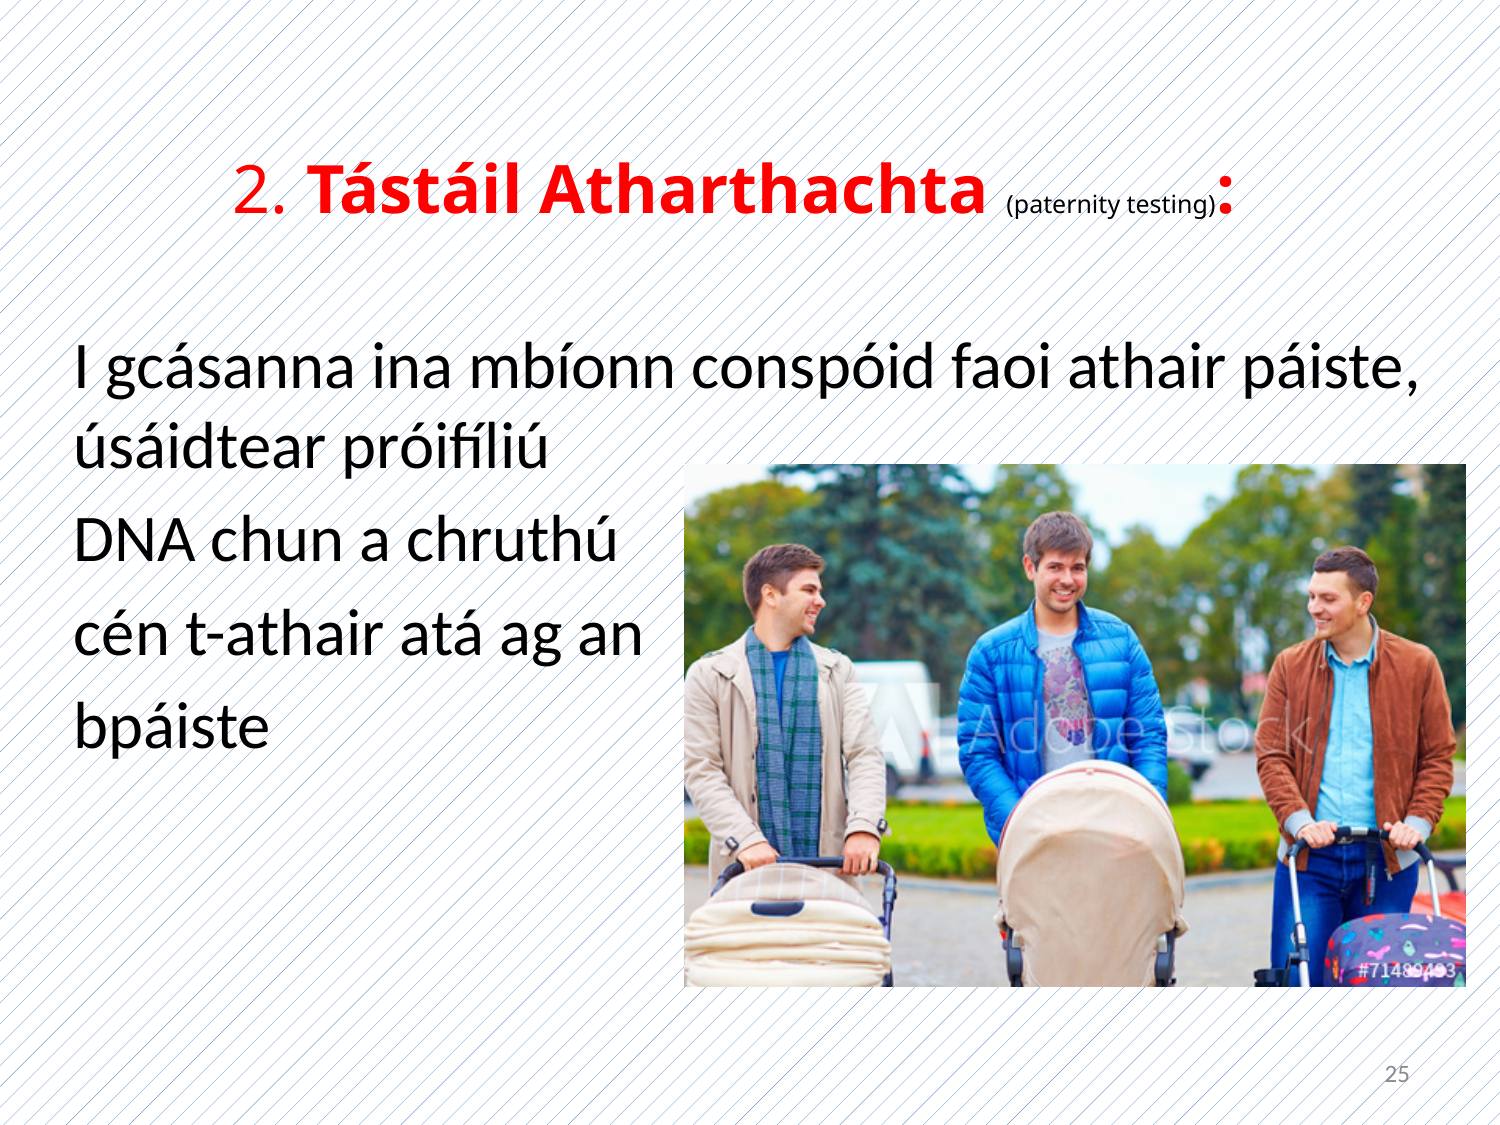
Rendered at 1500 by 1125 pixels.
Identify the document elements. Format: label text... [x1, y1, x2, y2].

slide_number 25 [1074, 1042, 1425, 1103]
picture [684, 464, 1466, 988]
title 2. Tástáil Atharthachta (paternity testing): [58, 138, 1409, 314]
list I gcásanna ina mbíonn conspóid faoi athair páiste, úsáidtear próifíliú DNA chun a chruthú cén t-athair atá ag an bpáiste [58, 314, 1467, 1125]
